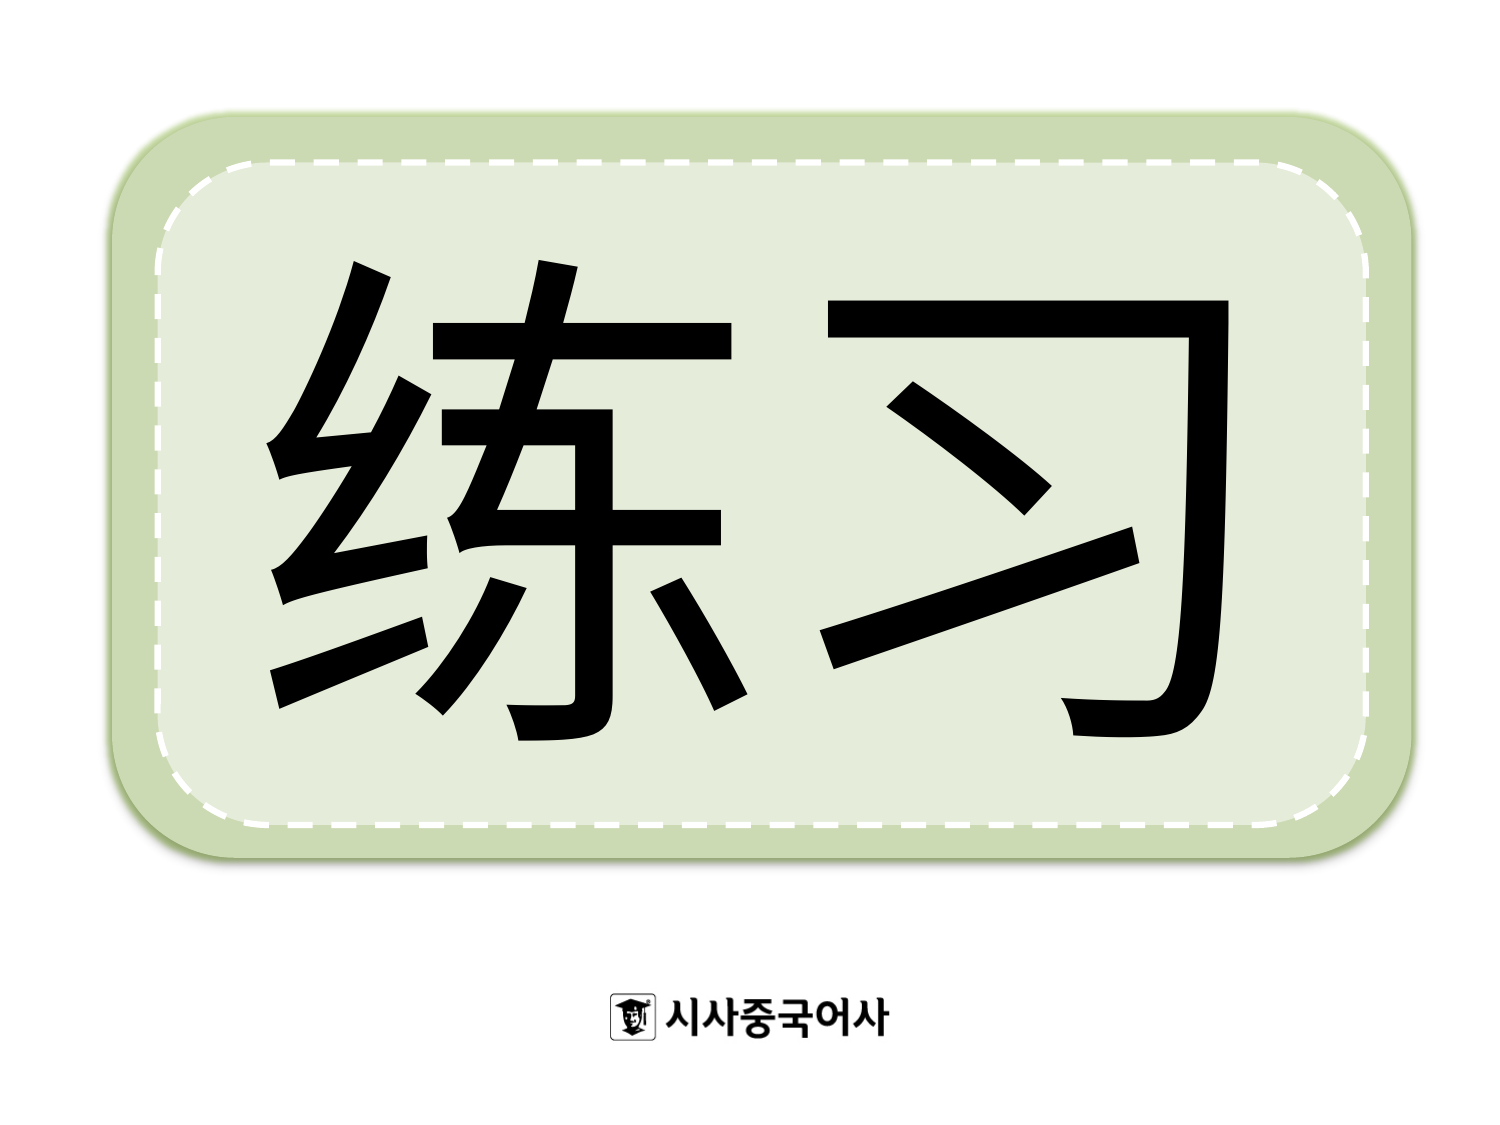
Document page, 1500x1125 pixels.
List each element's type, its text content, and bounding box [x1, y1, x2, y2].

text_box 练习 [162, 160, 1371, 824]
picture [602, 987, 898, 1047]
